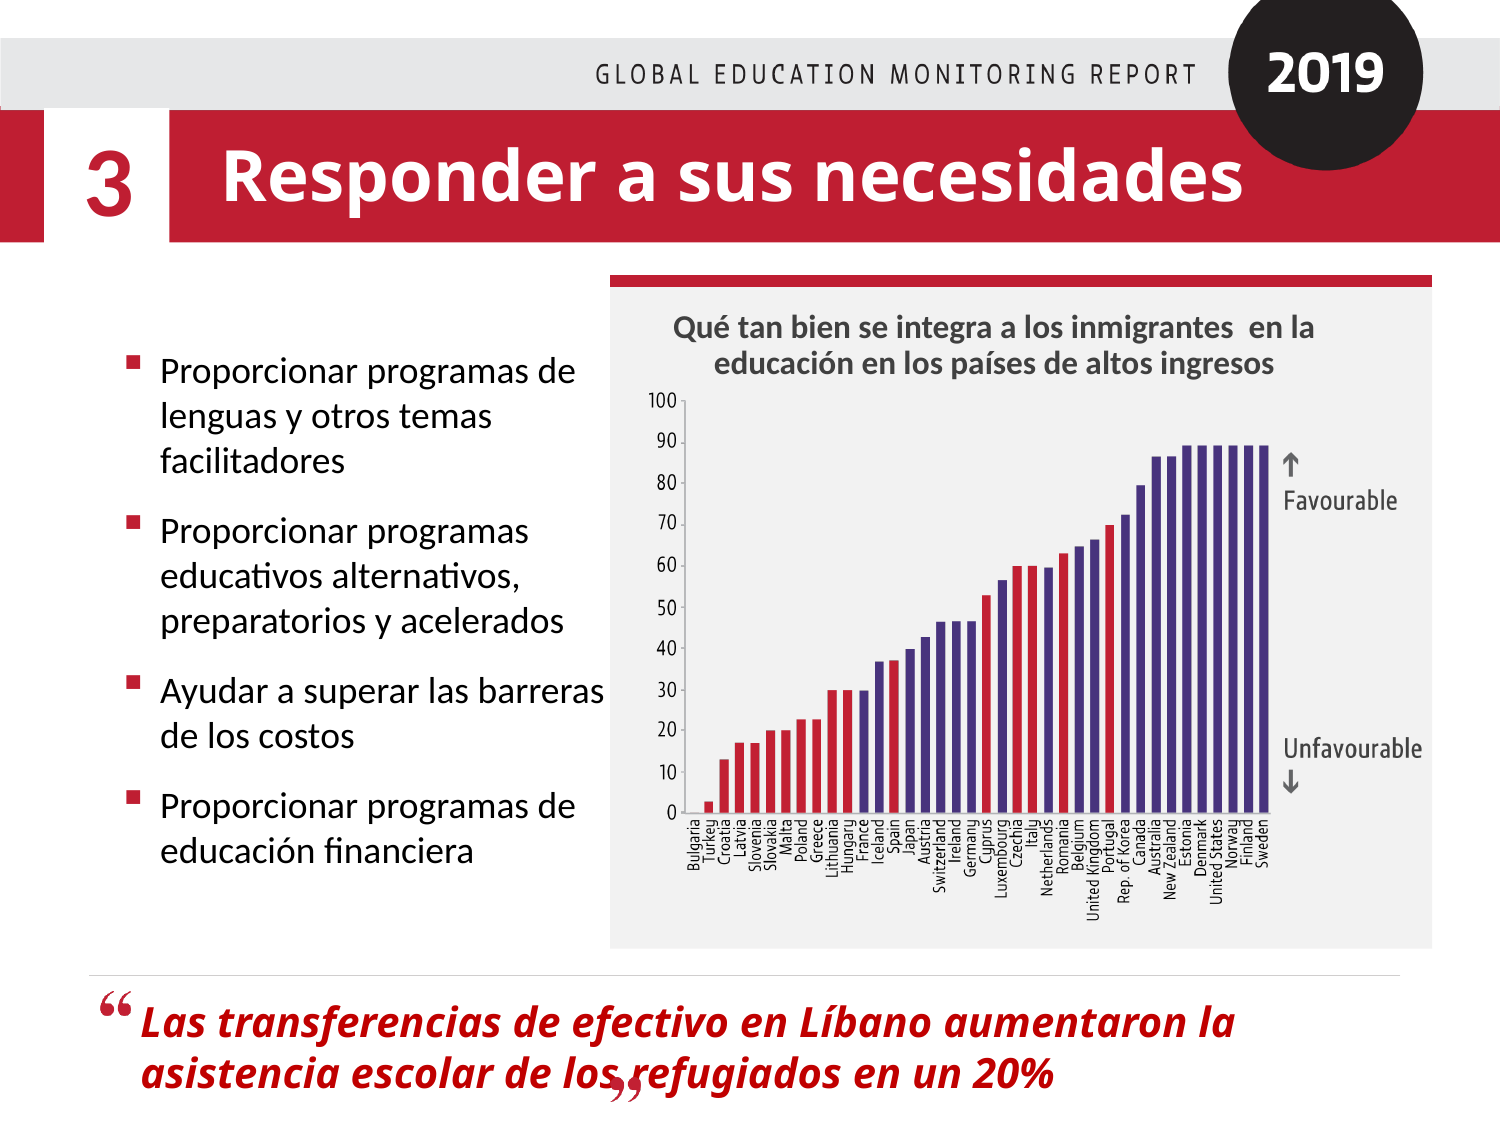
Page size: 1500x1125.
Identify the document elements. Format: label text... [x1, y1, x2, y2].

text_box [100, 988, 1390, 1106]
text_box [610, 280, 1433, 445]
list Proporcionar programas de lenguas y otros temas facilitadores Proporcionar programas educativos alternativos, preparatorios y acelerados Ayudar a superar las barreras de los costos Proporcionar programas de educación financiera [107, 338, 610, 757]
text_box Responder a sus necesidades [205, 132, 1354, 241]
picture [590, 389, 1433, 924]
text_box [610, 813, 1433, 949]
picture [0, 0, 1500, 186]
text_box 3 [45, 108, 172, 244]
